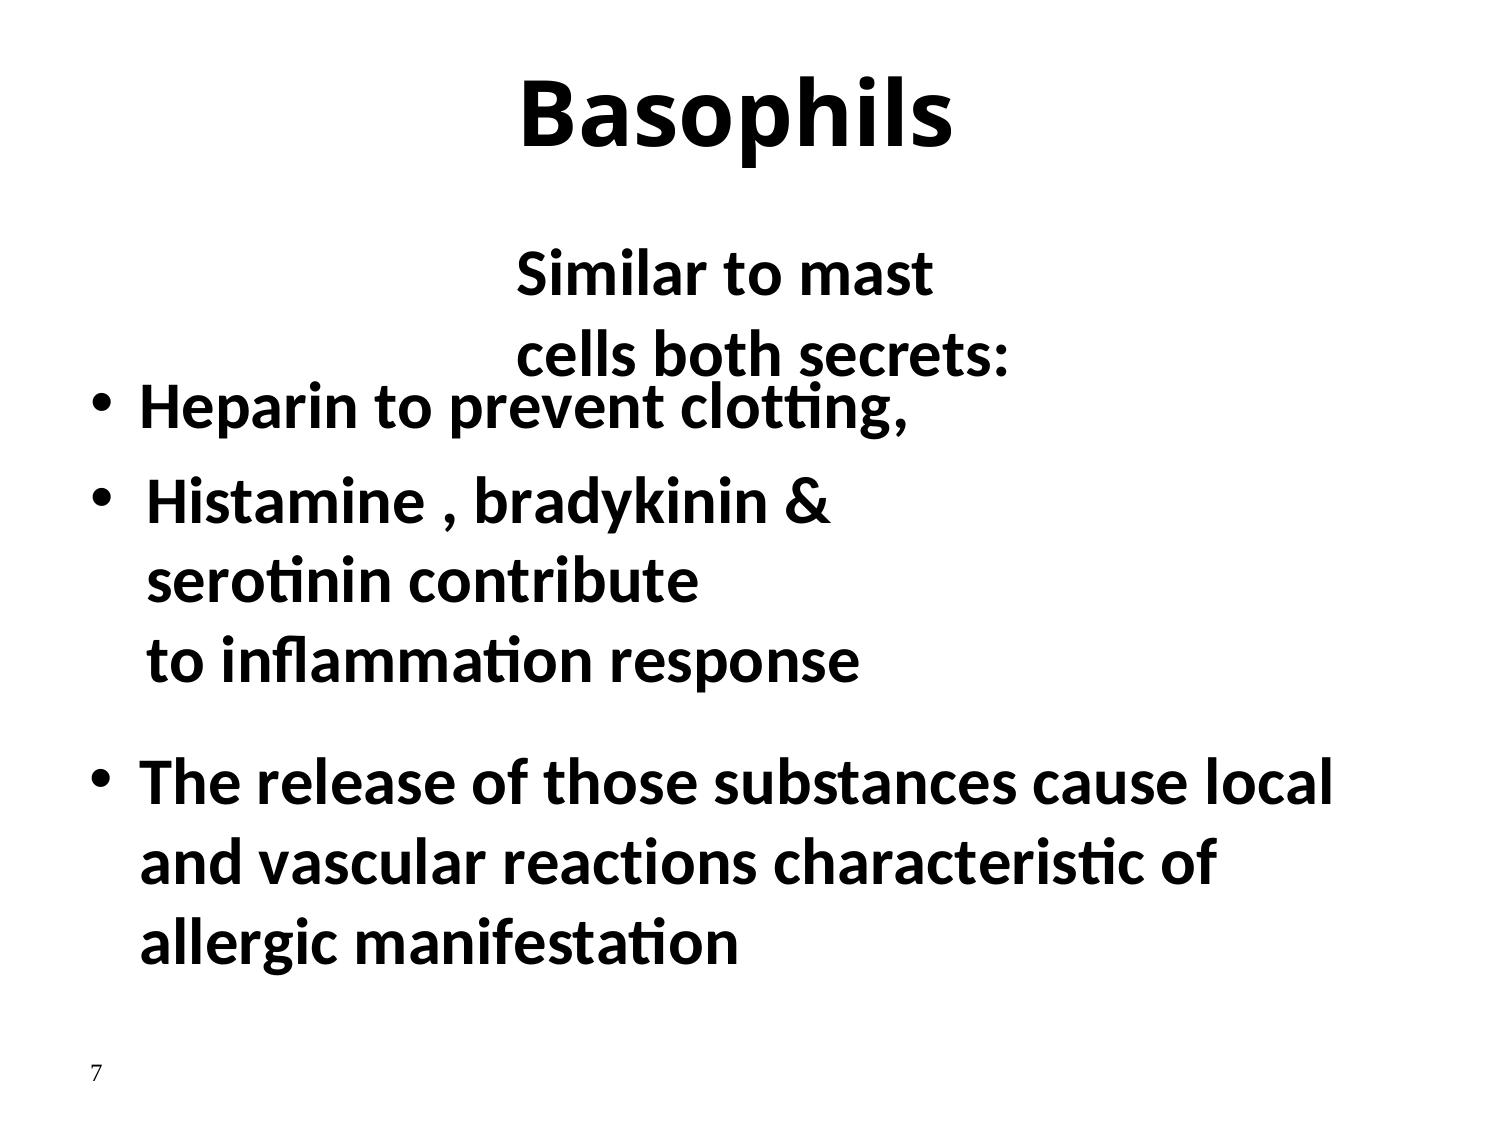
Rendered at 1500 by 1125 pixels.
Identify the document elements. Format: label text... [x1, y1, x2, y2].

list Similar to mast cells both secrets: Heparin to prevent clotting, Histamine , bradykinin & serotinin contribute to inflammation response The release of those substances cause local and vascular reactions characteristic of allergic manifestation [87, 224, 1413, 978]
slide_number 10 [85, 1059, 120, 1125]
title Basophils [136, 55, 1364, 224]
